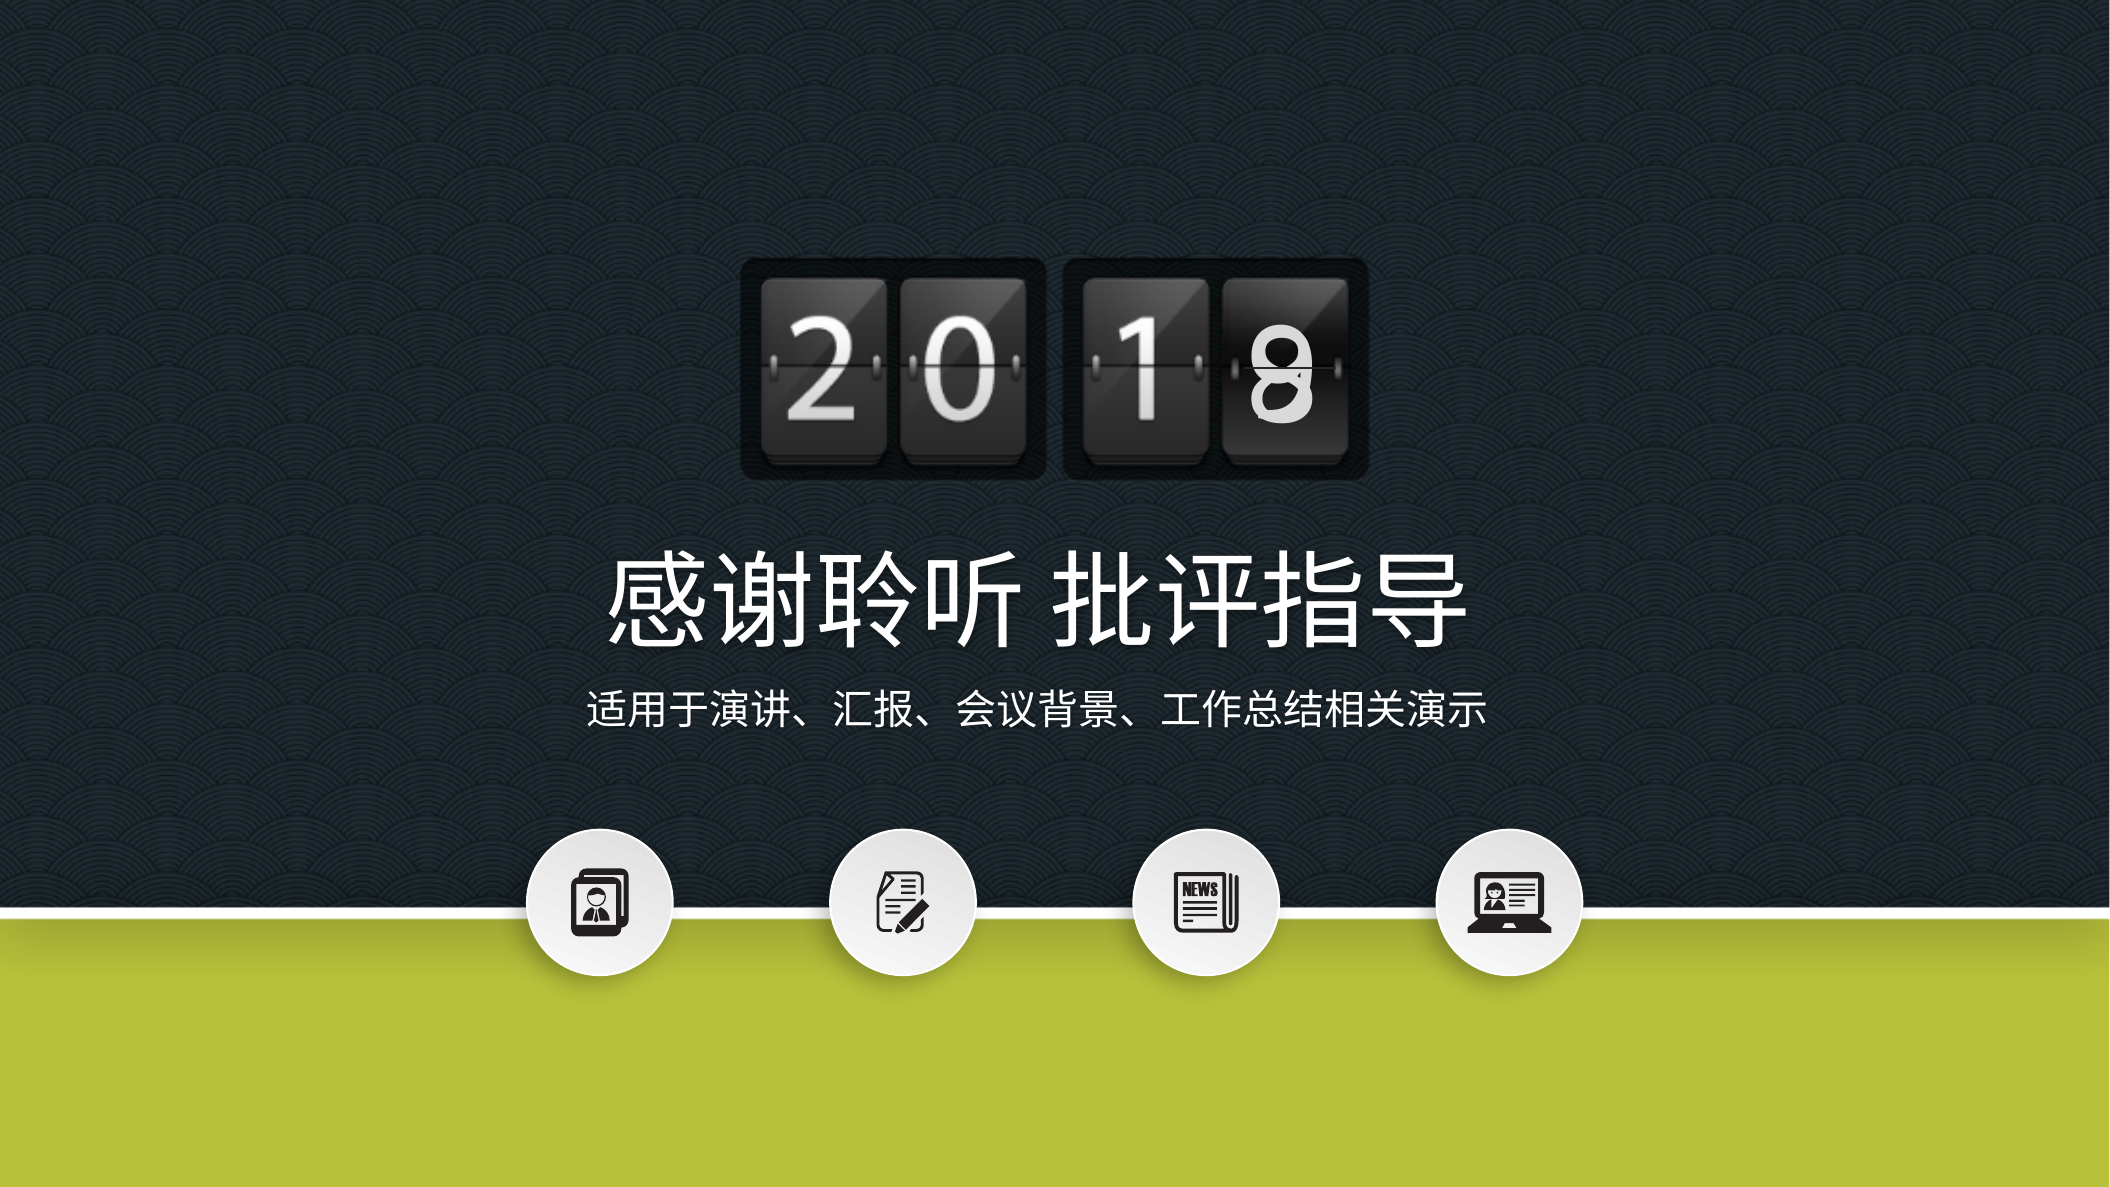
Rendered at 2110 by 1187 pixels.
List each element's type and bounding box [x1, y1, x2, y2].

text_box [1133, 829, 1280, 976]
text_box [1436, 829, 1583, 976]
picture [0, 0, 2110, 1187]
text_box [830, 829, 976, 976]
text_box [526, 829, 673, 976]
